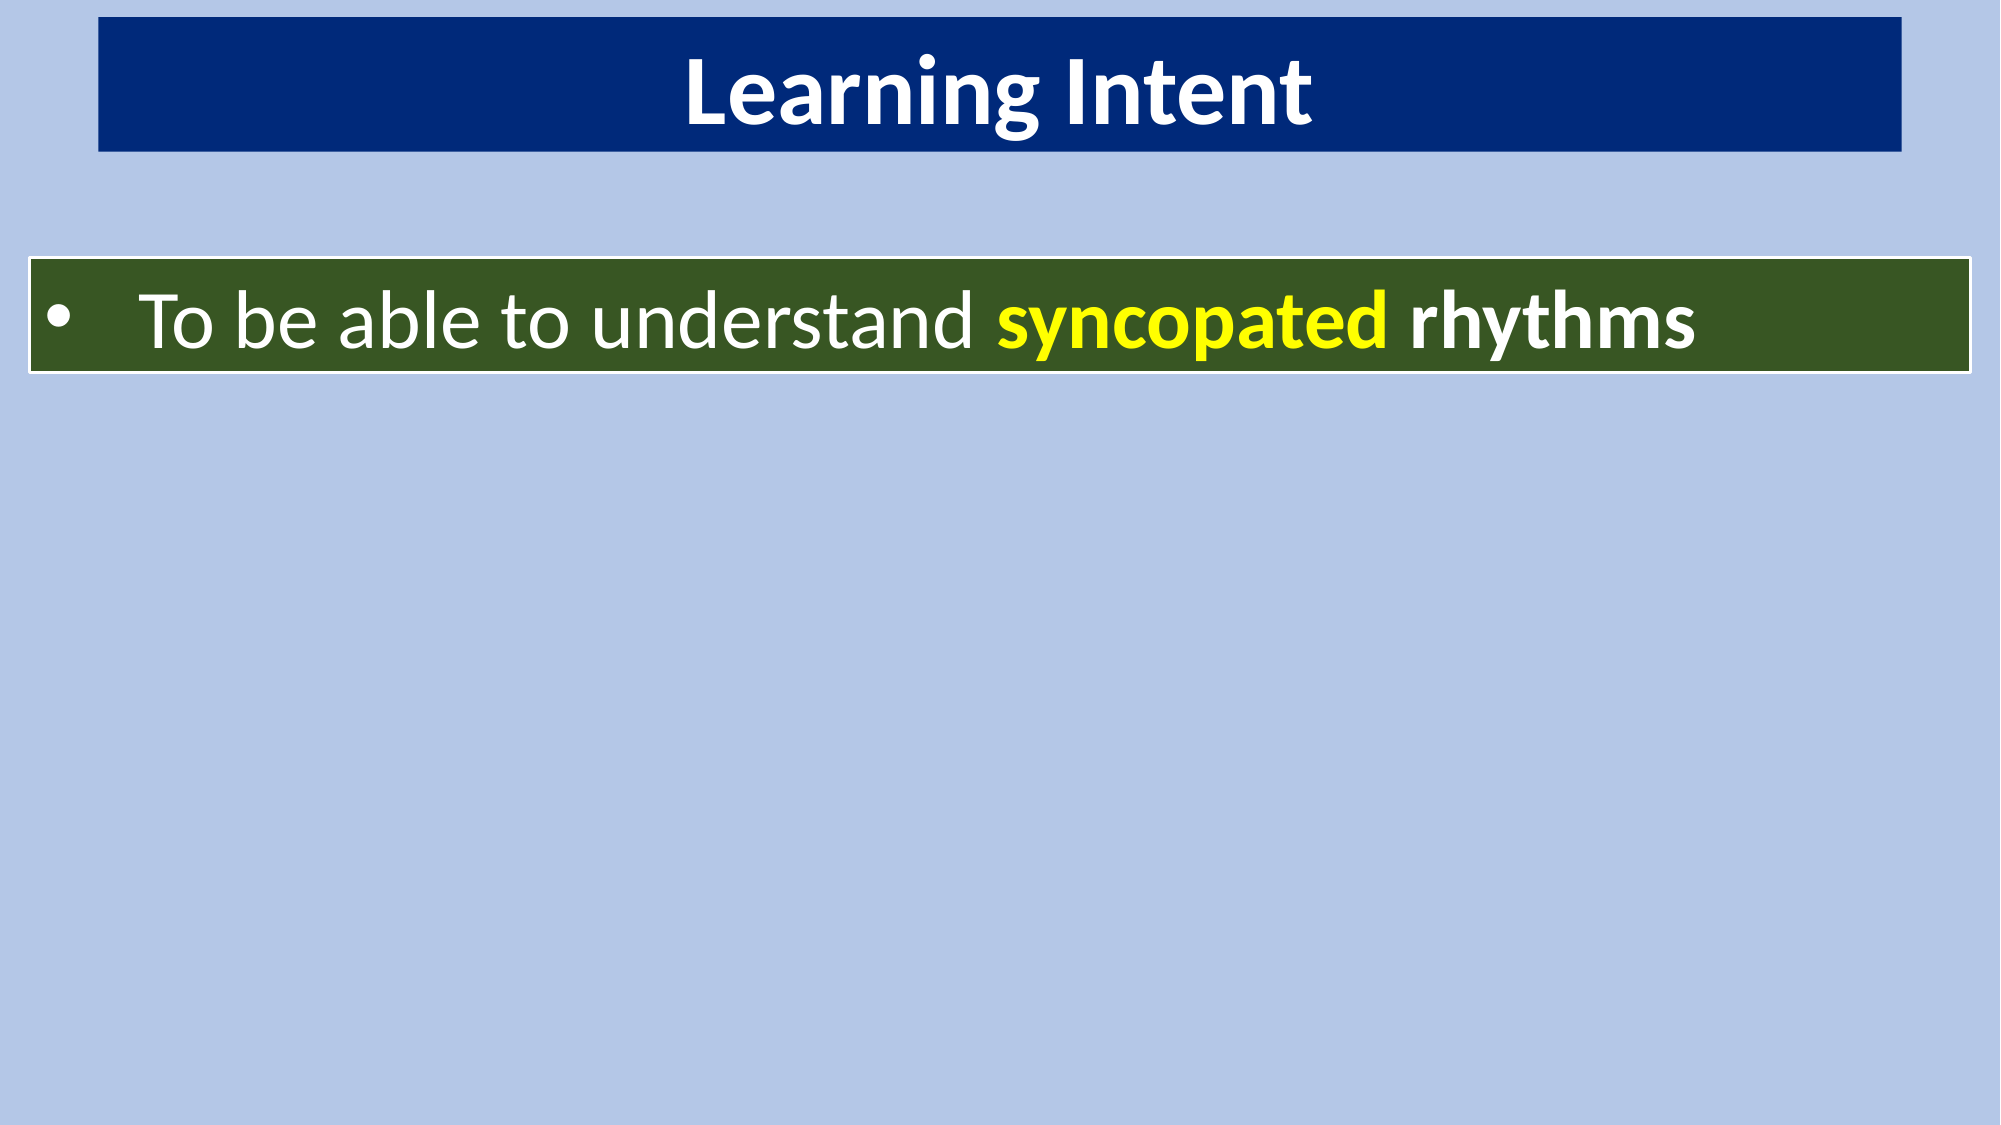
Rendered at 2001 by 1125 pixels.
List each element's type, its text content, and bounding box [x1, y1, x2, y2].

text_box To be able to understand syncopated rhythms [29, 257, 1971, 373]
text_box Learning Intent [98, 17, 1902, 152]
